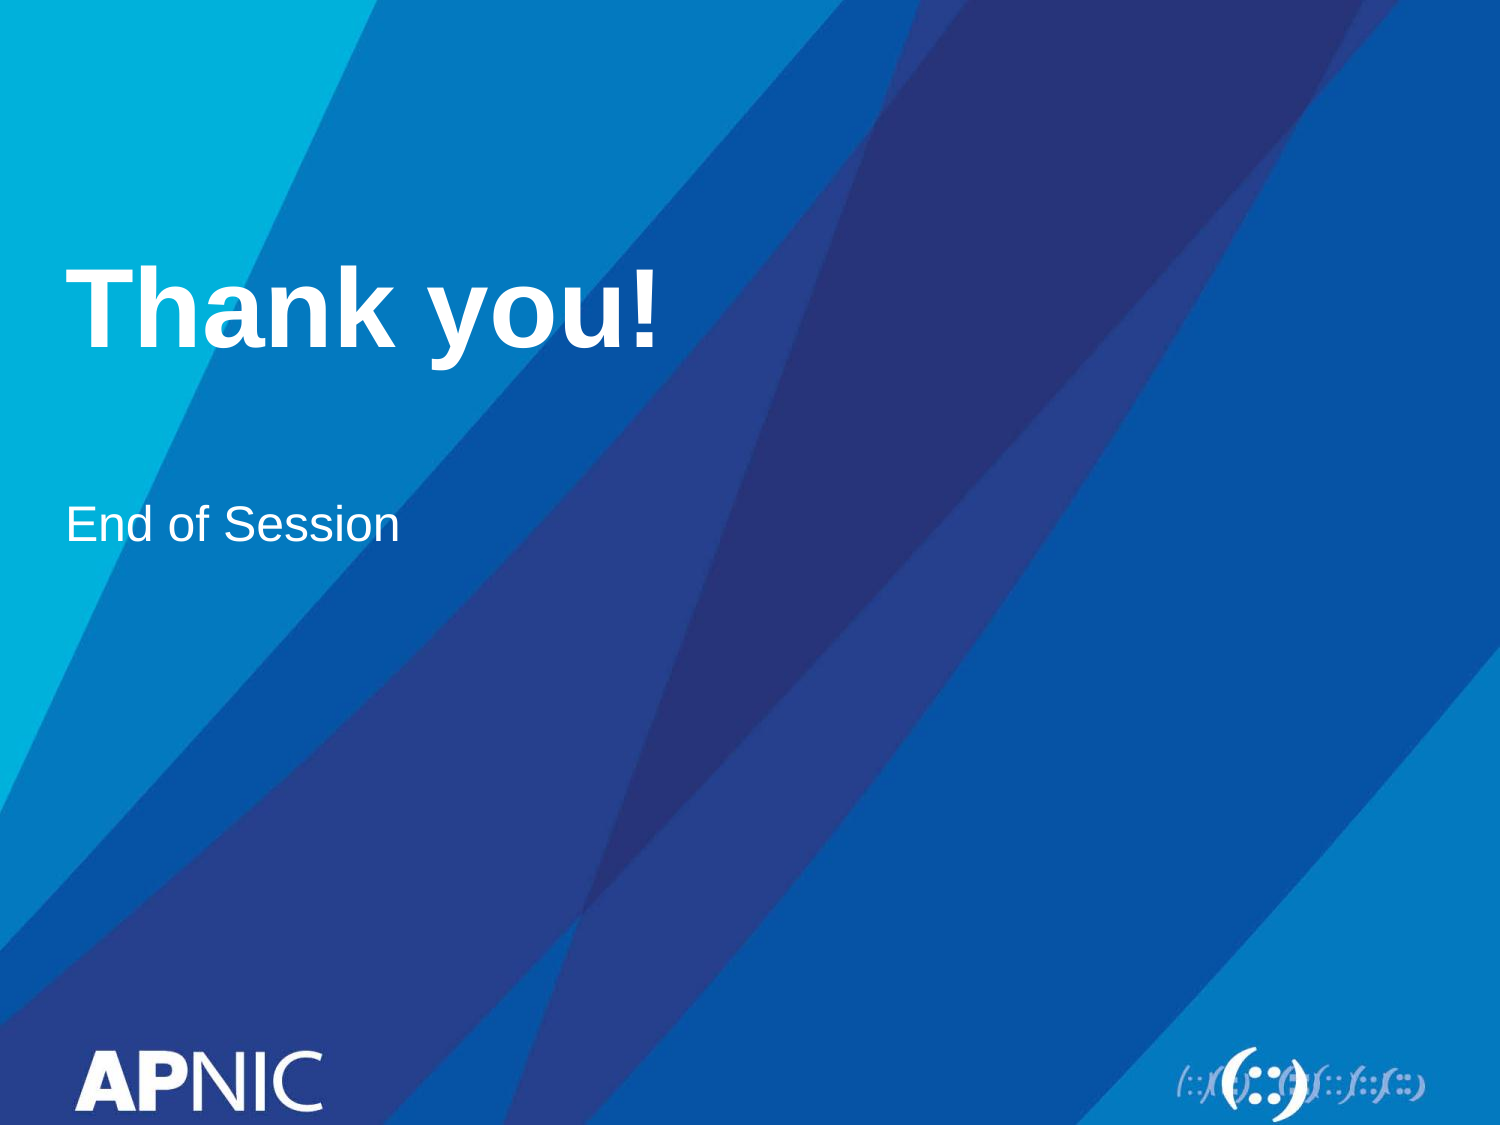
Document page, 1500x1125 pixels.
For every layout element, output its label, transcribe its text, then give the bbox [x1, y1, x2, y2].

subtitle End of Session [64, 491, 1435, 780]
title Thank you! [64, 125, 1435, 480]
picture [0, 0, 1500, 1125]
